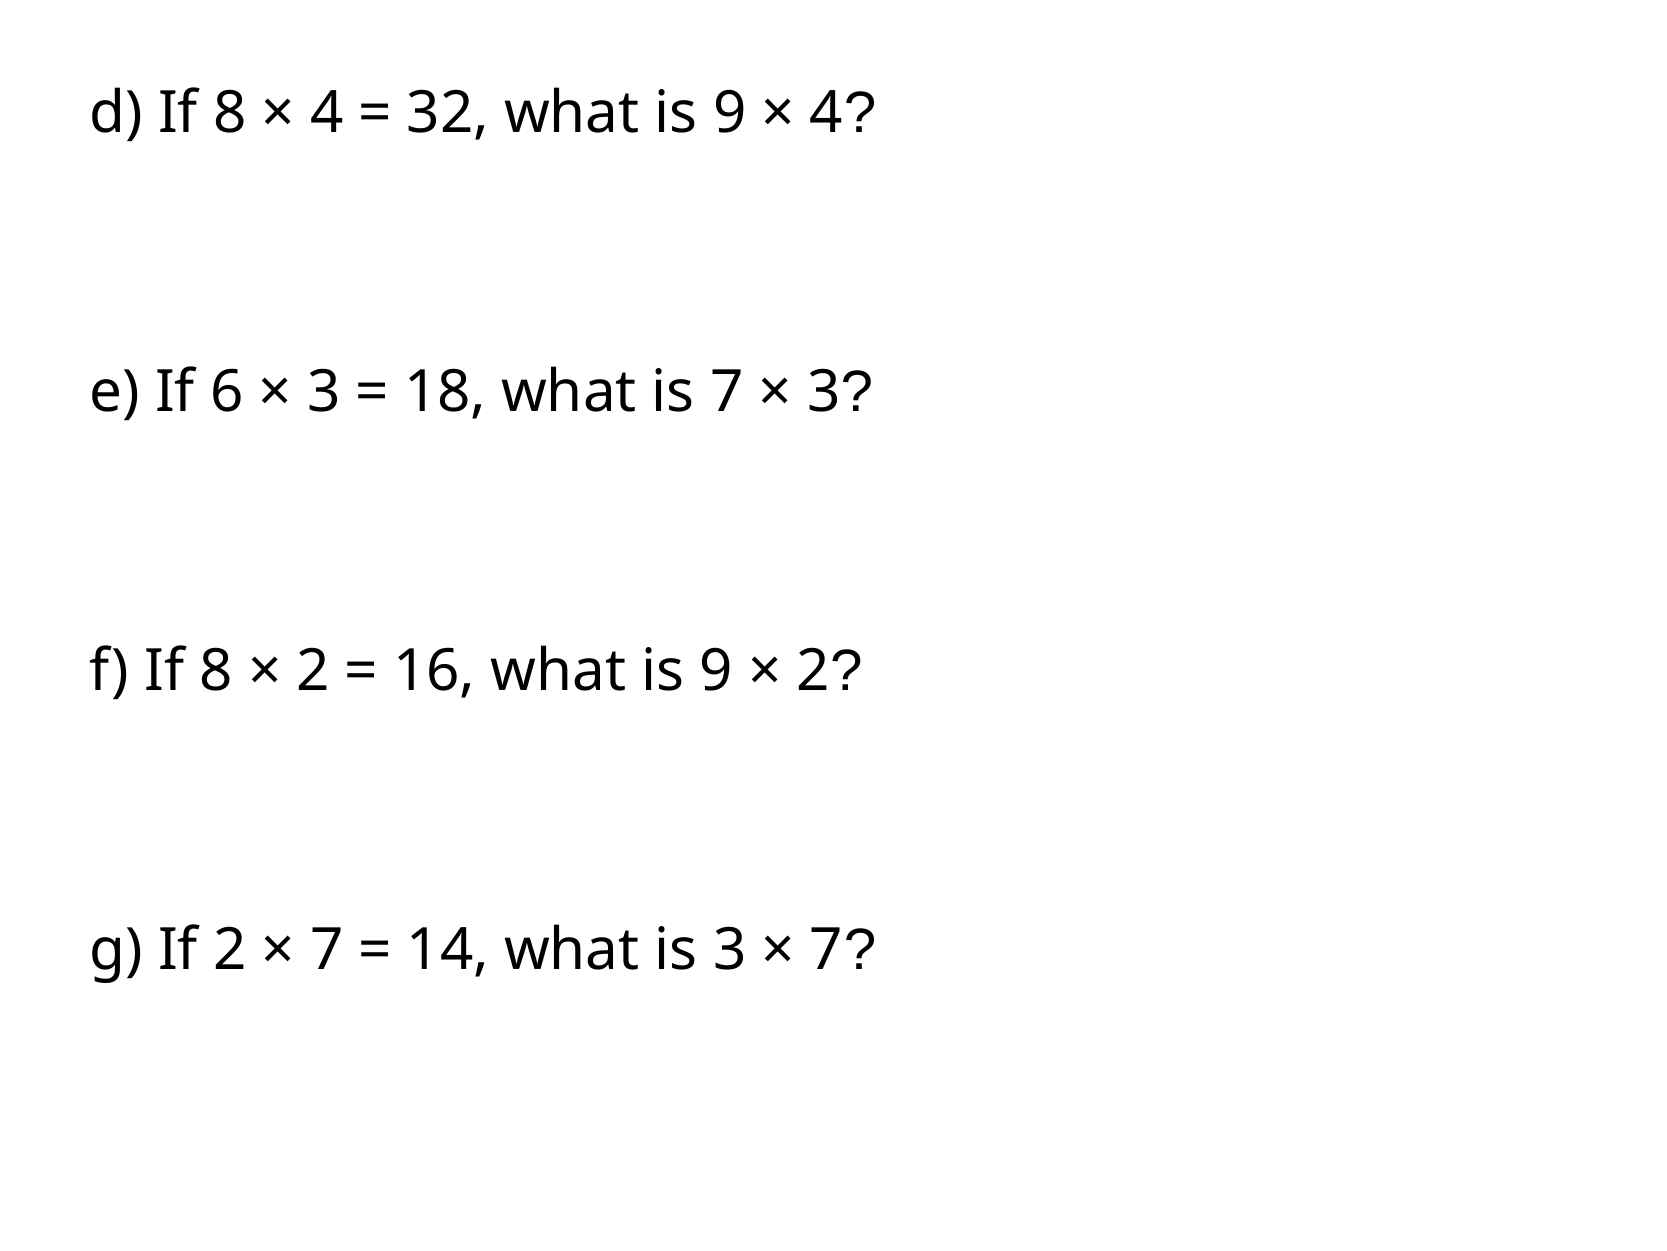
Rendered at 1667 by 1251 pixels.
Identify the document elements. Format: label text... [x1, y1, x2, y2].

text_box g) If 2 × 7 = 14, what is 3 × 7? [75, 904, 908, 989]
text_box e) If 6 × 3 = 18, what is 7 × 3? [74, 345, 906, 431]
text_box d) If 8 × 4 = 32, what is 9 × 4? [75, 66, 909, 152]
text_box f) If 8 × 2 = 16, what is 9 × 2? [74, 624, 887, 710]
